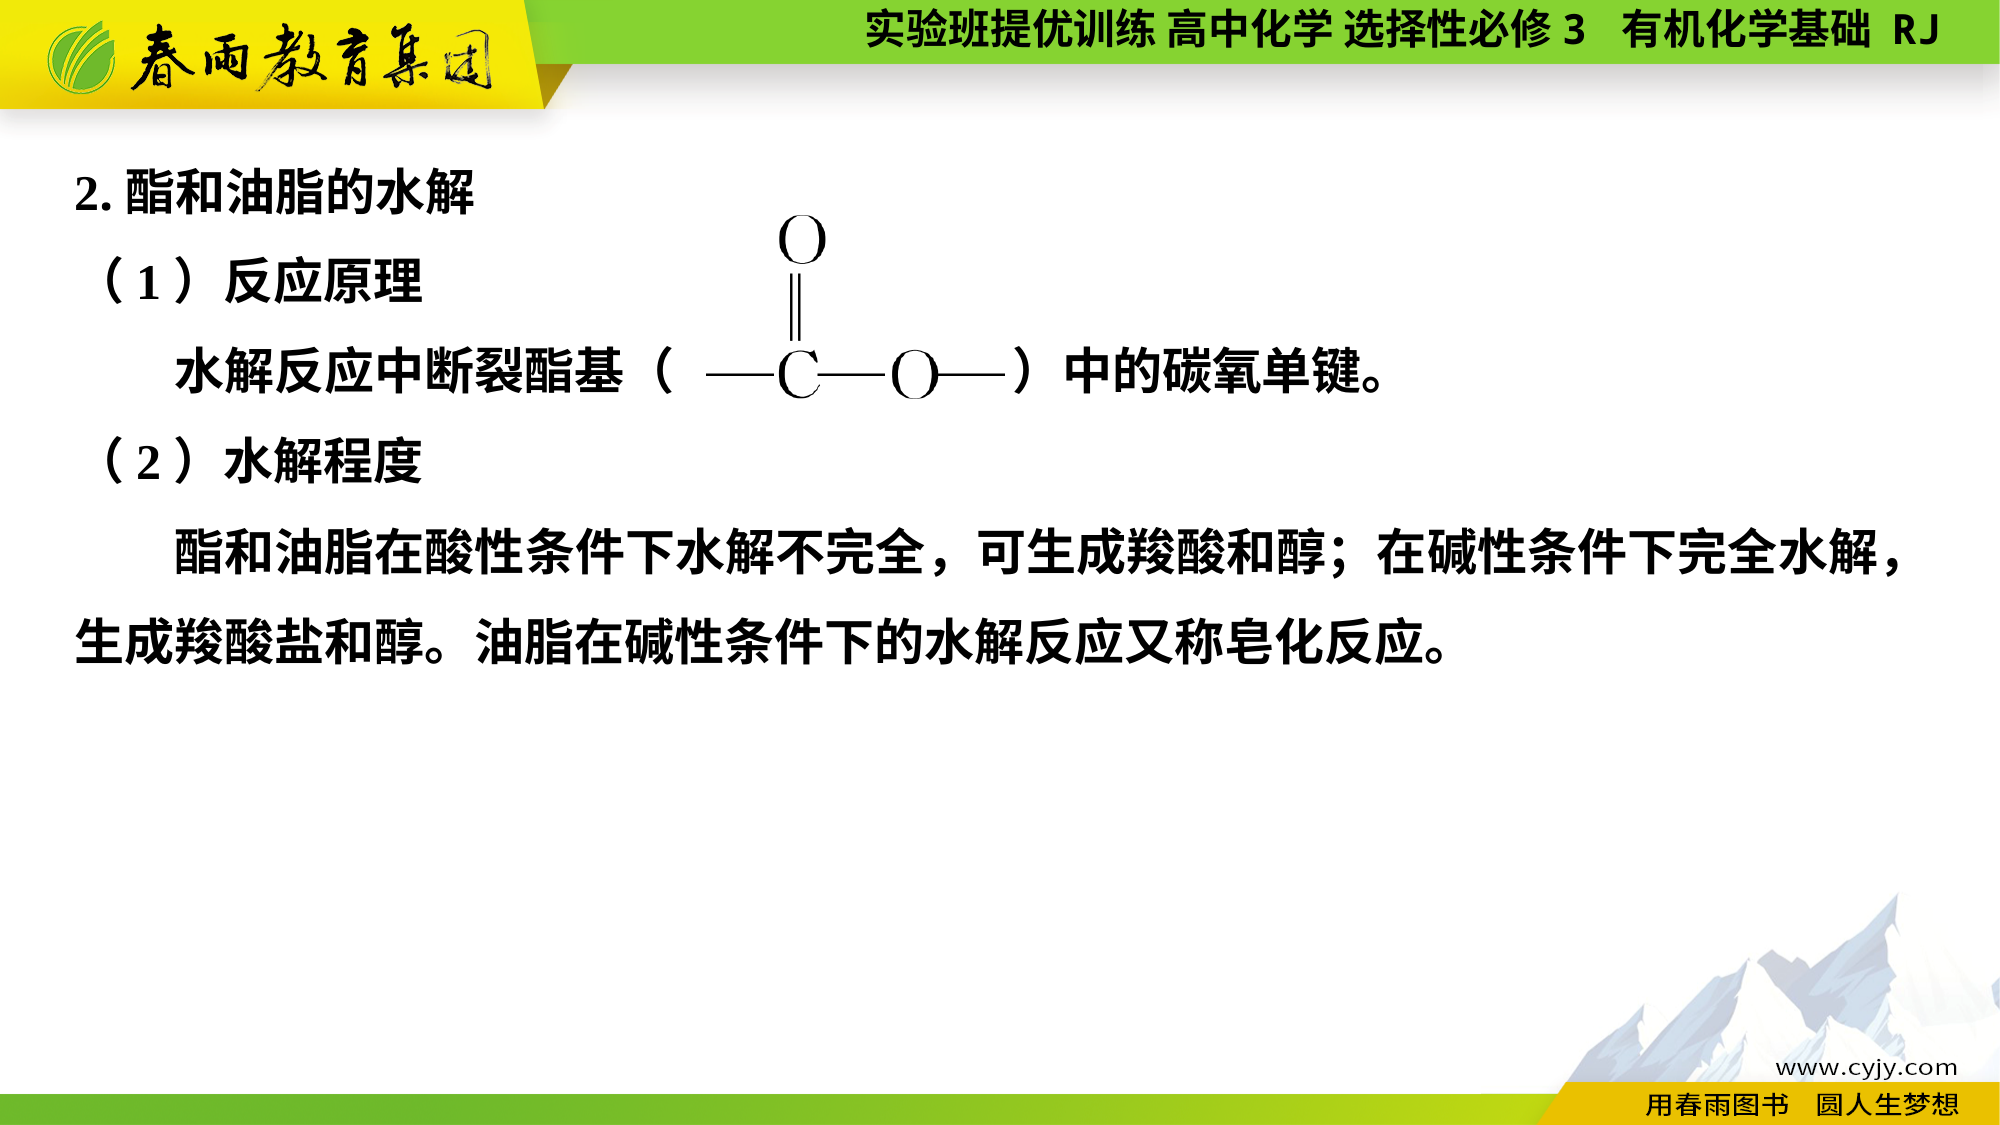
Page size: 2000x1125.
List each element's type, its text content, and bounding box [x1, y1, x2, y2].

list 2.酯和油脂的水解 （1）反应原理 水解反应中断裂酯基（ ）中的碳氧单键。 （2）水解程度 酯和油脂在酸性条件下水解不完全，可生成羧酸和醇；在碱性条件下完全水解，生成羧酸盐和醇。油脂在碱性条件下的水解反应又称皂化反应。 [59, 122, 1944, 683]
picture [0, 0, 2000, 1125]
